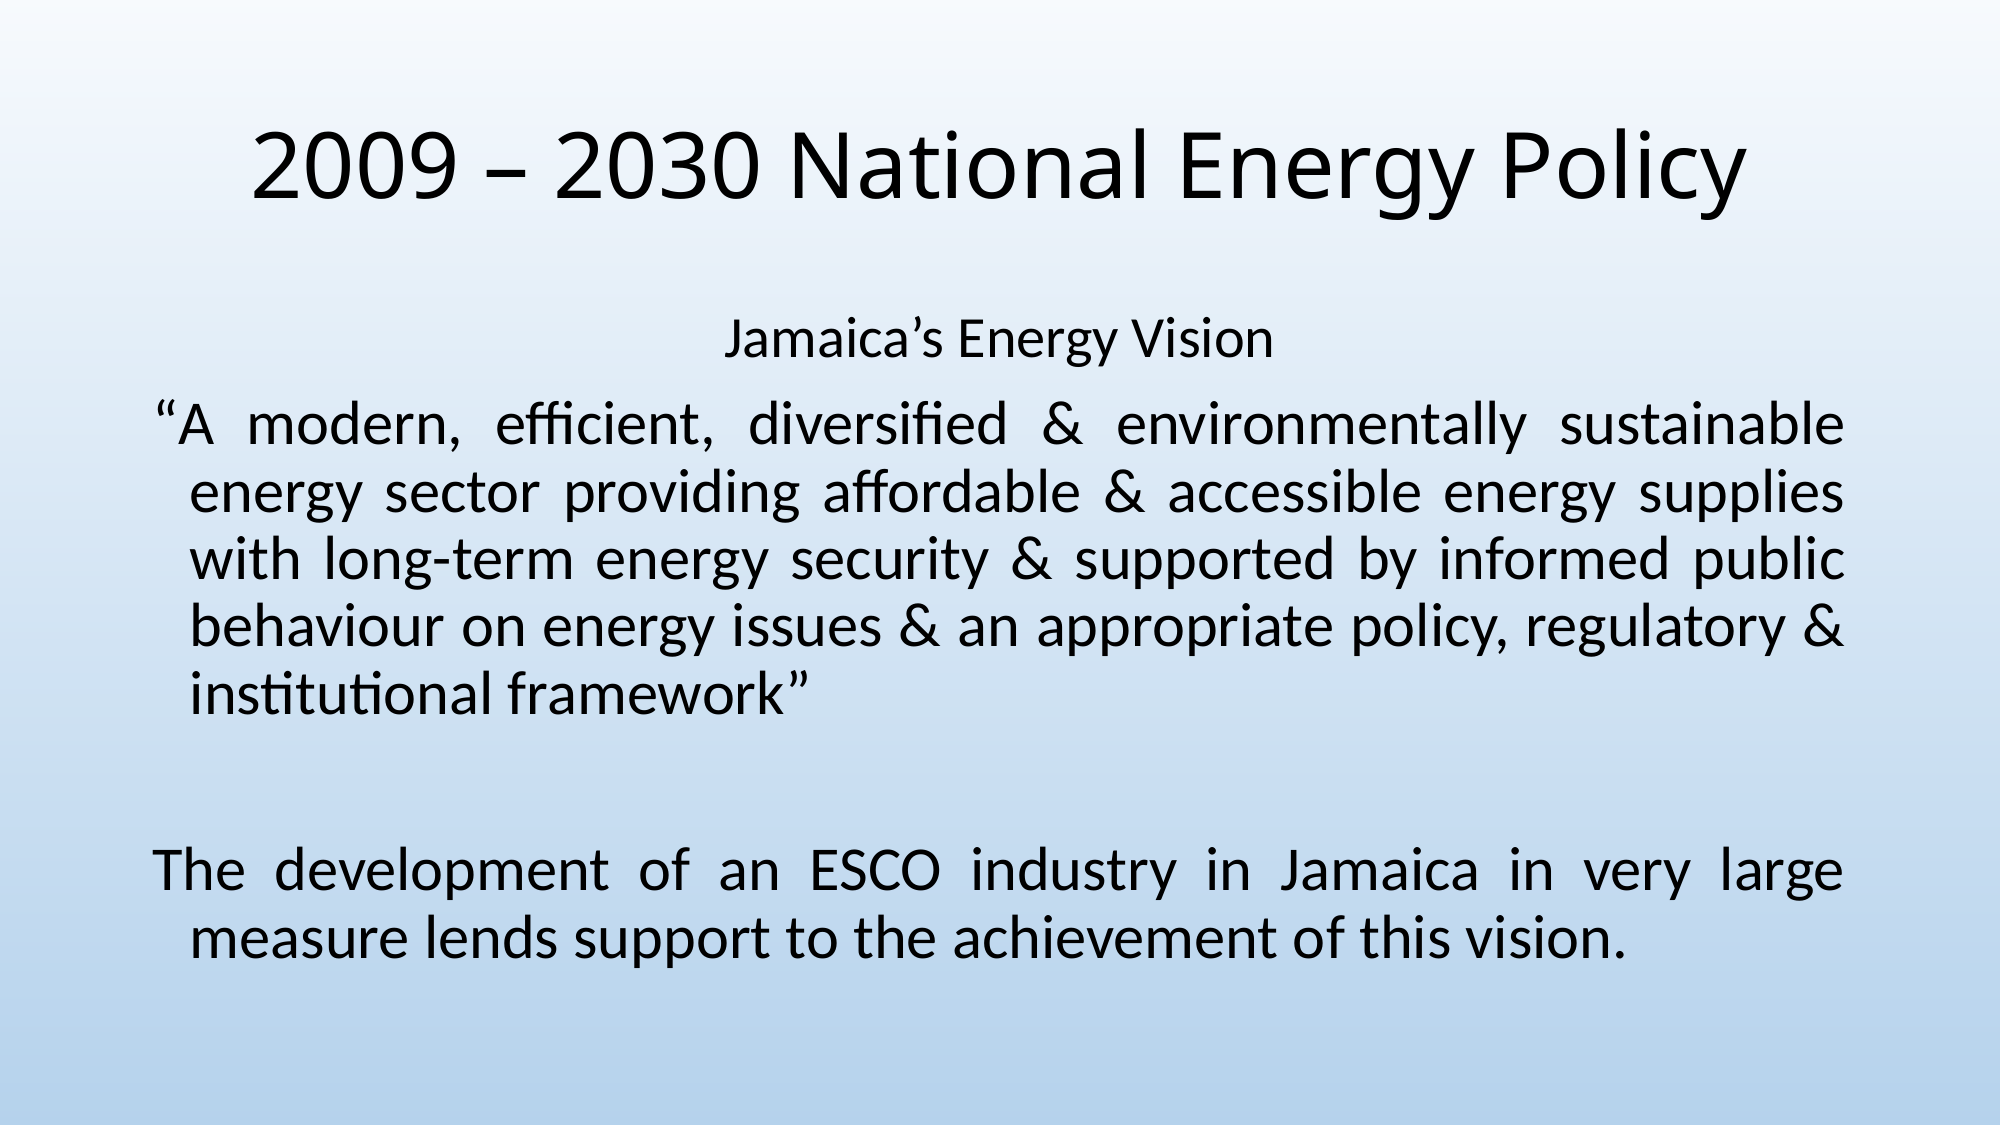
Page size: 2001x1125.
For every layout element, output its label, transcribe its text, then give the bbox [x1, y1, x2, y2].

list Jamaica’s Energy Vision “A modern, efficient, diversified & environmentally sustainable energy sector providing affordable & accessible energy supplies with long-term energy security & supported by informed public behaviour on energy issues & an appropriate policy, regulatory & institutional framework” The development of an ESCO industry in Jamaica in very large measure lends support to the achievement of this vision. [137, 299, 1863, 1014]
title 2009 – 2030 National Energy Policy [137, 59, 1863, 278]
